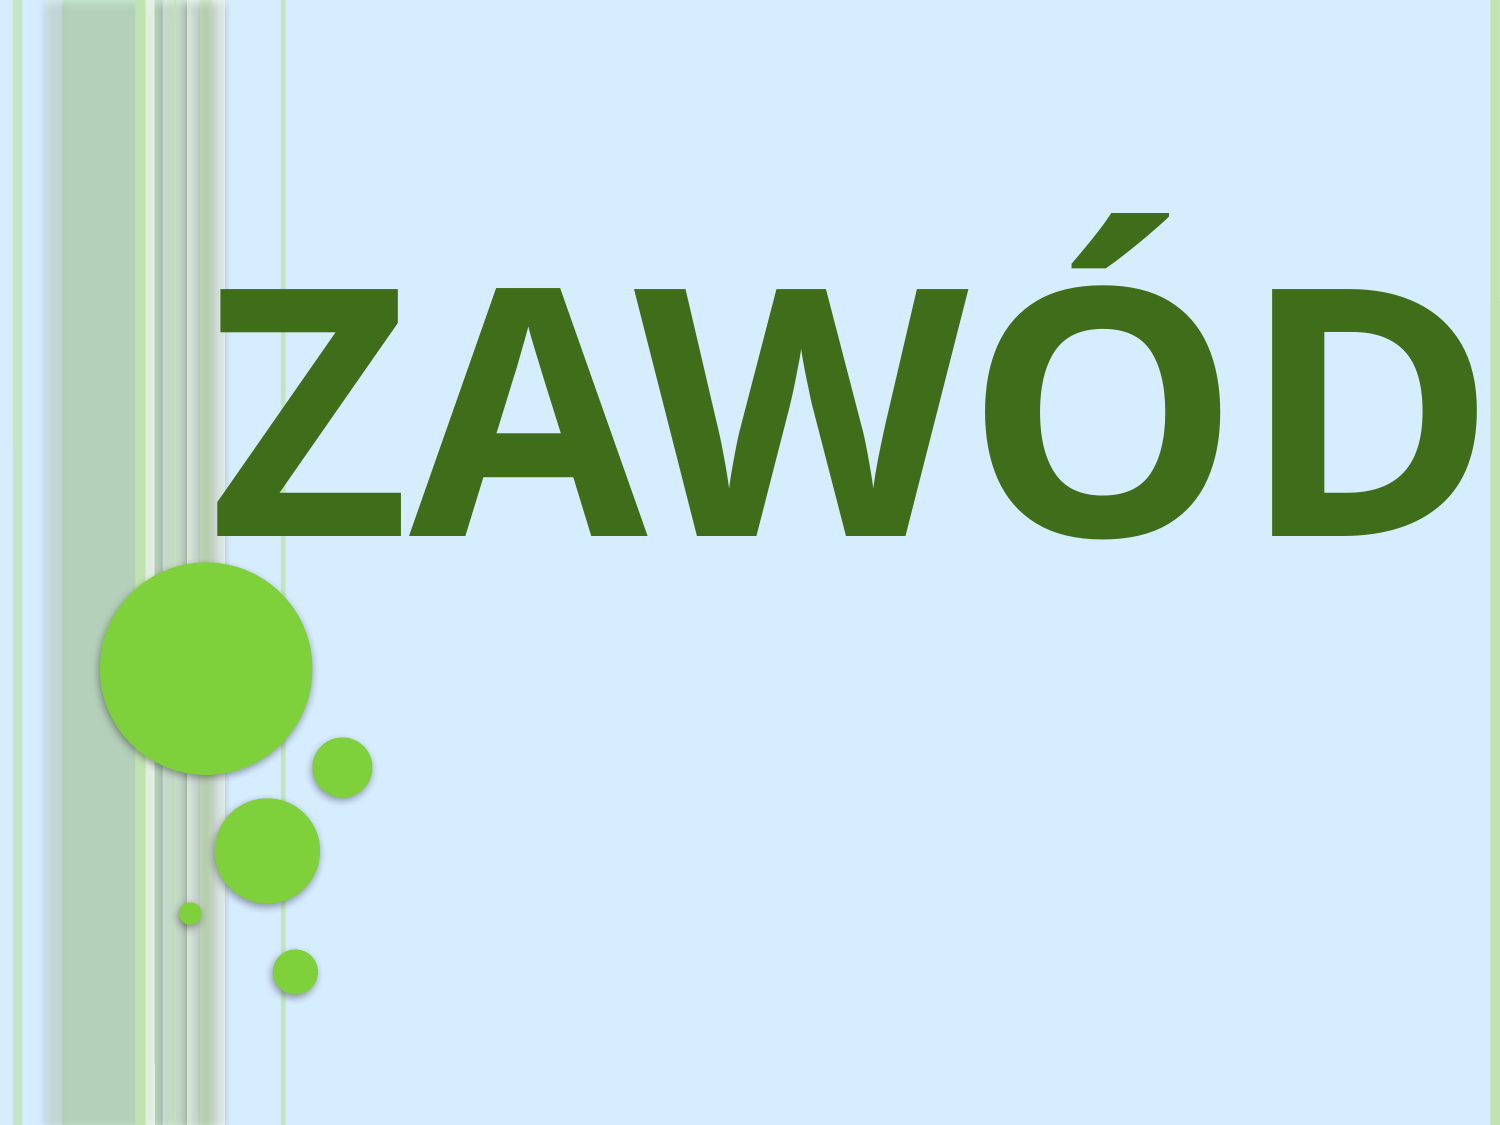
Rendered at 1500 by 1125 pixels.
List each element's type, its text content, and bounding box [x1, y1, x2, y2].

title zawód [171, 302, 1500, 614]
